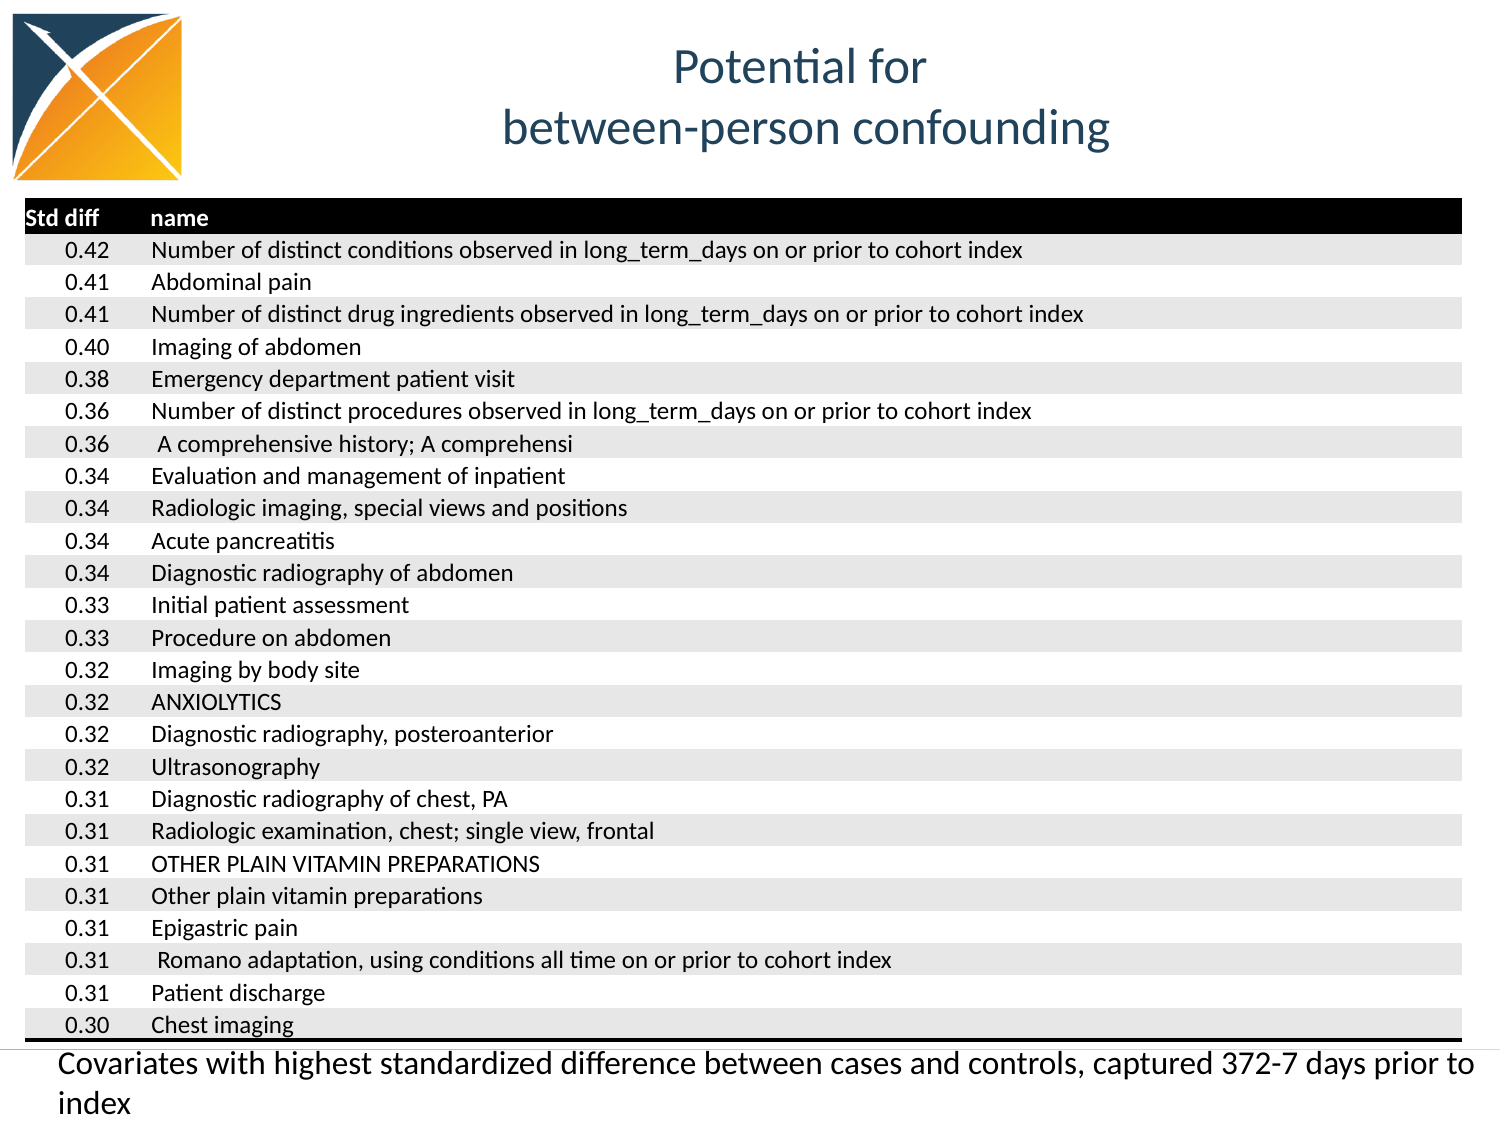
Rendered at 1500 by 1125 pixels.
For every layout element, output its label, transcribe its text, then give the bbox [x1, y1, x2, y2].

title Potential for between-person confounding [187, 24, 1425, 163]
table_cell 0.38 [25, 362, 150, 394]
table_header Std diff [25, 202, 150, 230]
table_cell Radiologic examination, chest; single view, frontal [150, 814, 1462, 846]
table_cell Imaging of abdomen [150, 329, 1462, 362]
table_cell 0.32 [25, 717, 150, 749]
table_cell 0.33 [25, 620, 150, 652]
table_cell 0.34 [25, 491, 150, 523]
table_cell 0.31 [25, 814, 150, 846]
table_cell 0.36 [25, 394, 150, 426]
table_cell Chest imaging [150, 1008, 1462, 1034]
table_cell Procedure on abdomen [150, 620, 1462, 652]
table_cell Radiologic imaging, special views and positions [150, 491, 1462, 523]
table_cell 0.36 [25, 426, 150, 458]
table_cell Abdominal pain [150, 265, 1462, 297]
table_cell Number of distinct conditions observed in long_term_days on or prior to cohort index [150, 234, 1462, 265]
table_cell 0.34 [25, 458, 150, 491]
table_cell 0.31 [25, 846, 150, 878]
table_cell Other plain vitamin preparations [150, 878, 1462, 911]
table_cell Number of distinct procedures observed in long_term_days on or prior to cohort index [150, 394, 1462, 426]
table_cell 0.32 [25, 652, 150, 685]
table_cell Initial patient assessment [150, 588, 1462, 620]
table_header name [150, 202, 1462, 230]
table_cell 0.33 [25, 588, 150, 620]
table_cell Diagnostic radiography of abdomen [150, 555, 1462, 588]
table_cell Ultrasonography [150, 749, 1462, 781]
table_cell 0.34 [25, 523, 150, 555]
table_cell Diagnostic radiography, posteroanterior [150, 717, 1462, 749]
table_cell 0.41 [25, 297, 150, 329]
table_cell Emergency department patient visit [150, 362, 1462, 394]
table_cell 0.32 [25, 685, 150, 717]
table_cell Acute pancreatitis [150, 523, 1462, 555]
table_cell ANXIOLYTICS [150, 685, 1462, 717]
table_cell 0.34 [25, 555, 150, 588]
table_cell A comprehensive history; A comprehensi [150, 426, 1462, 458]
table_cell Diagnostic radiography of chest, PA [150, 781, 1462, 814]
text_box [0, 1047, 43, 1125]
table_cell 0.31 [25, 911, 150, 943]
table_cell 0.31 [25, 943, 150, 975]
table_cell OTHER PLAIN VITAMIN PREPARATIONS [150, 846, 1462, 878]
table_cell Romano adaptation, using conditions all time on or prior to cohort index [150, 943, 1462, 975]
picture [0, 0, 206, 200]
table_cell Imaging by body site [150, 652, 1462, 685]
table_cell Number of distinct drug ingredients observed in long_term_days on or prior to cohort index [150, 297, 1462, 329]
table_cell 0.31 [25, 878, 150, 911]
table_cell 0.30 [25, 1008, 150, 1038]
table_cell 0.41 [25, 265, 150, 297]
table_cell 0.32 [25, 749, 150, 781]
table_cell 0.31 [25, 975, 150, 1008]
table_cell Epigastric pain [150, 911, 1462, 943]
text_box Covariates with highest standardized difference between cases and controls, captured 372-7 days prior to index [43, 1034, 1500, 1125]
table_cell Patient discharge [150, 975, 1462, 1008]
table_cell Evaluation and management of inpatient [150, 458, 1462, 491]
table_cell 0.40 [25, 329, 150, 362]
table_cell 0.31 [25, 781, 150, 814]
table_cell 0.42 [25, 234, 150, 265]
